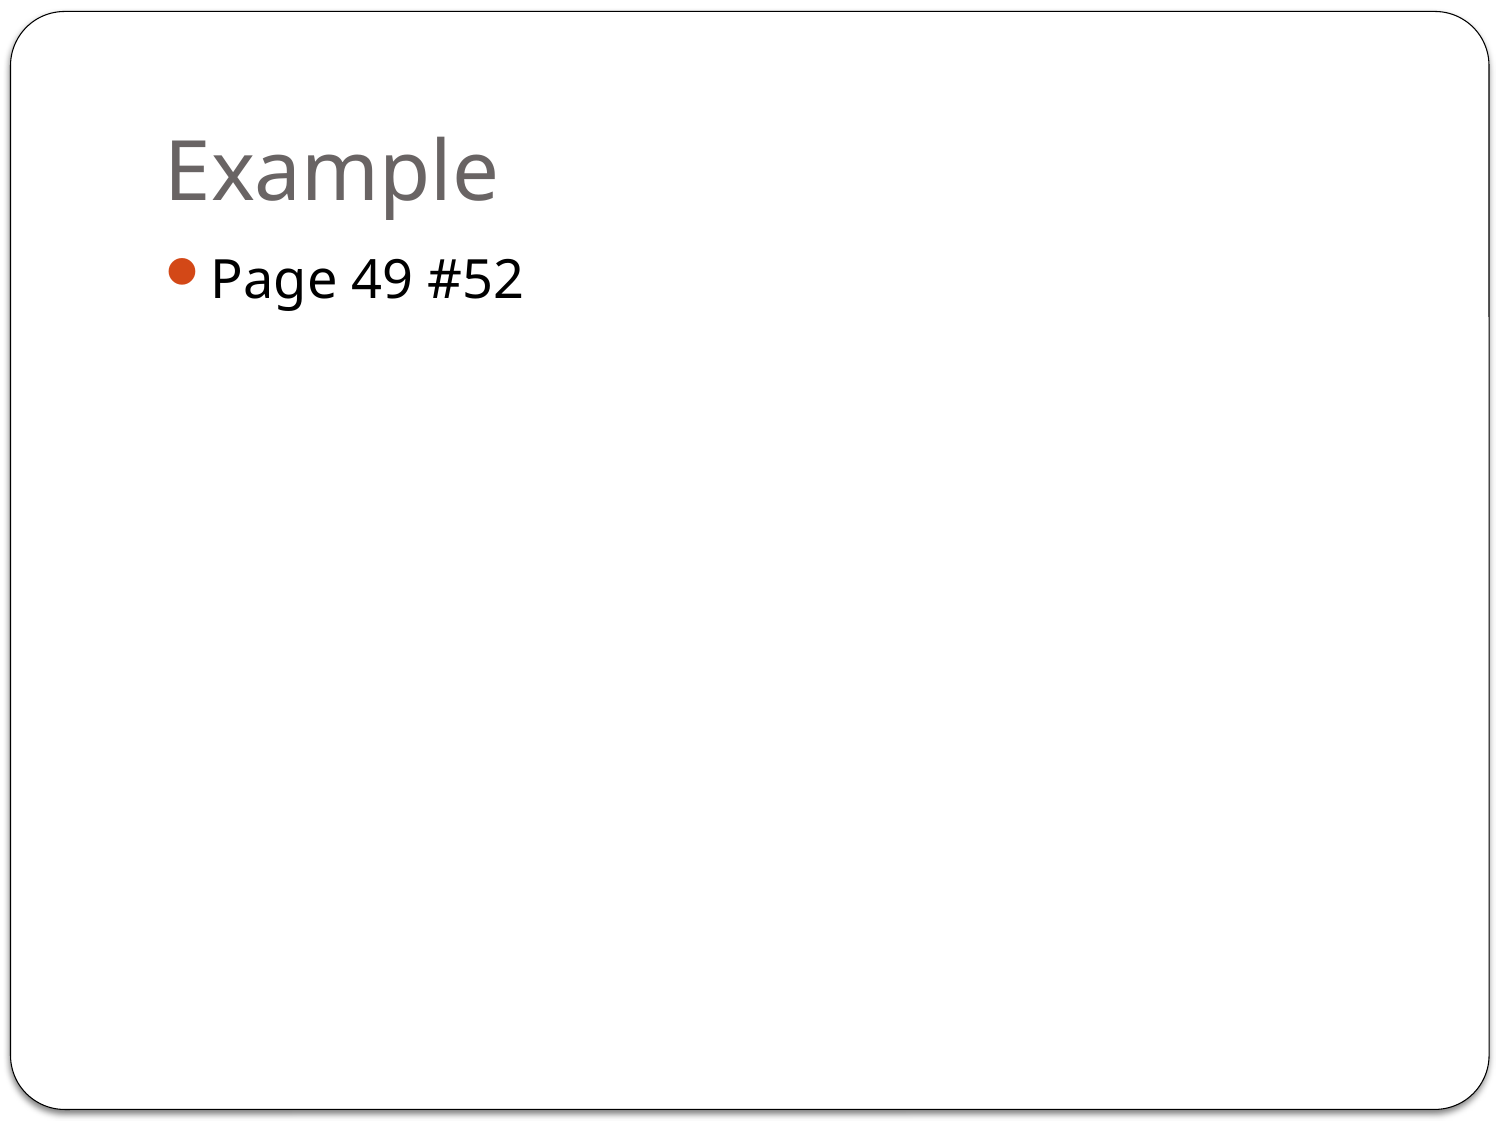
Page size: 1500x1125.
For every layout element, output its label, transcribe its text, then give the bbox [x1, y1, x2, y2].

list Page 49 #52 [150, 237, 1425, 988]
title Example [150, 45, 1425, 233]
